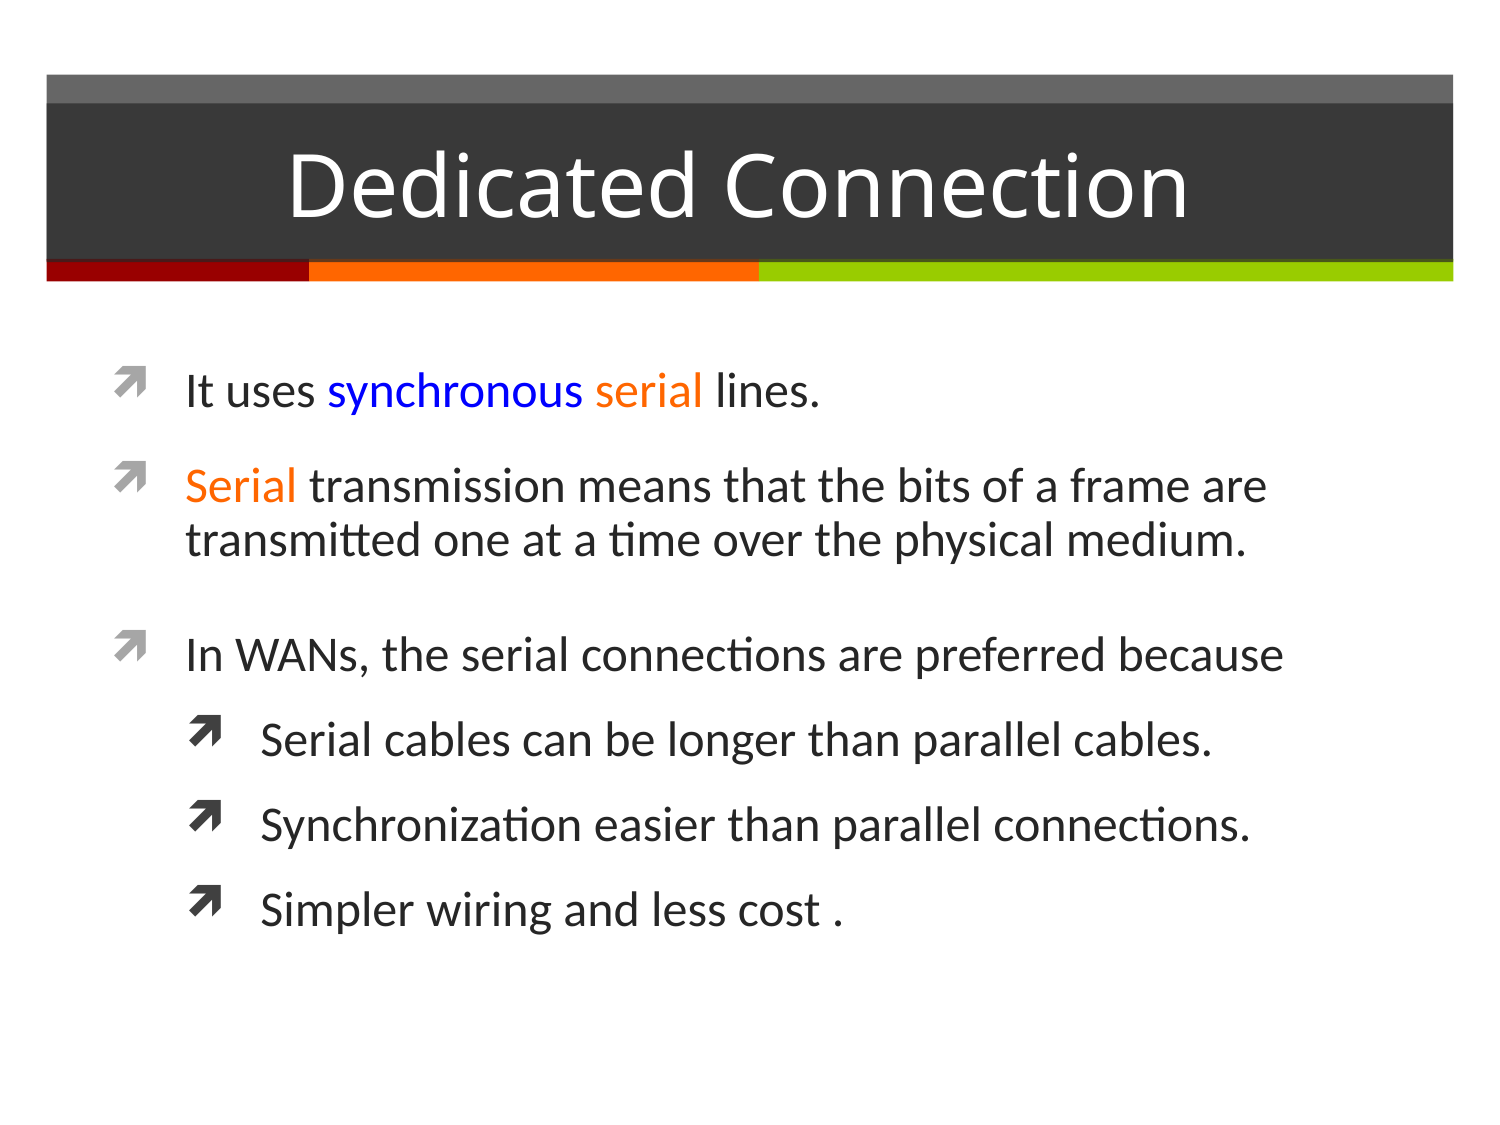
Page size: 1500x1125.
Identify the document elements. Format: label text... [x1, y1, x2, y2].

list It uses synchronous serial lines. Serial transmission means that the bits of a frame are transmitted one at a time over the physical medium. In WANs, the serial connections are preferred because Serial cables can be longer than parallel cables. Synchronization easier than parallel connections. Simpler wiring and less cost . [95, 350, 1454, 1042]
title Dedicated Connection [46, 103, 1454, 263]
